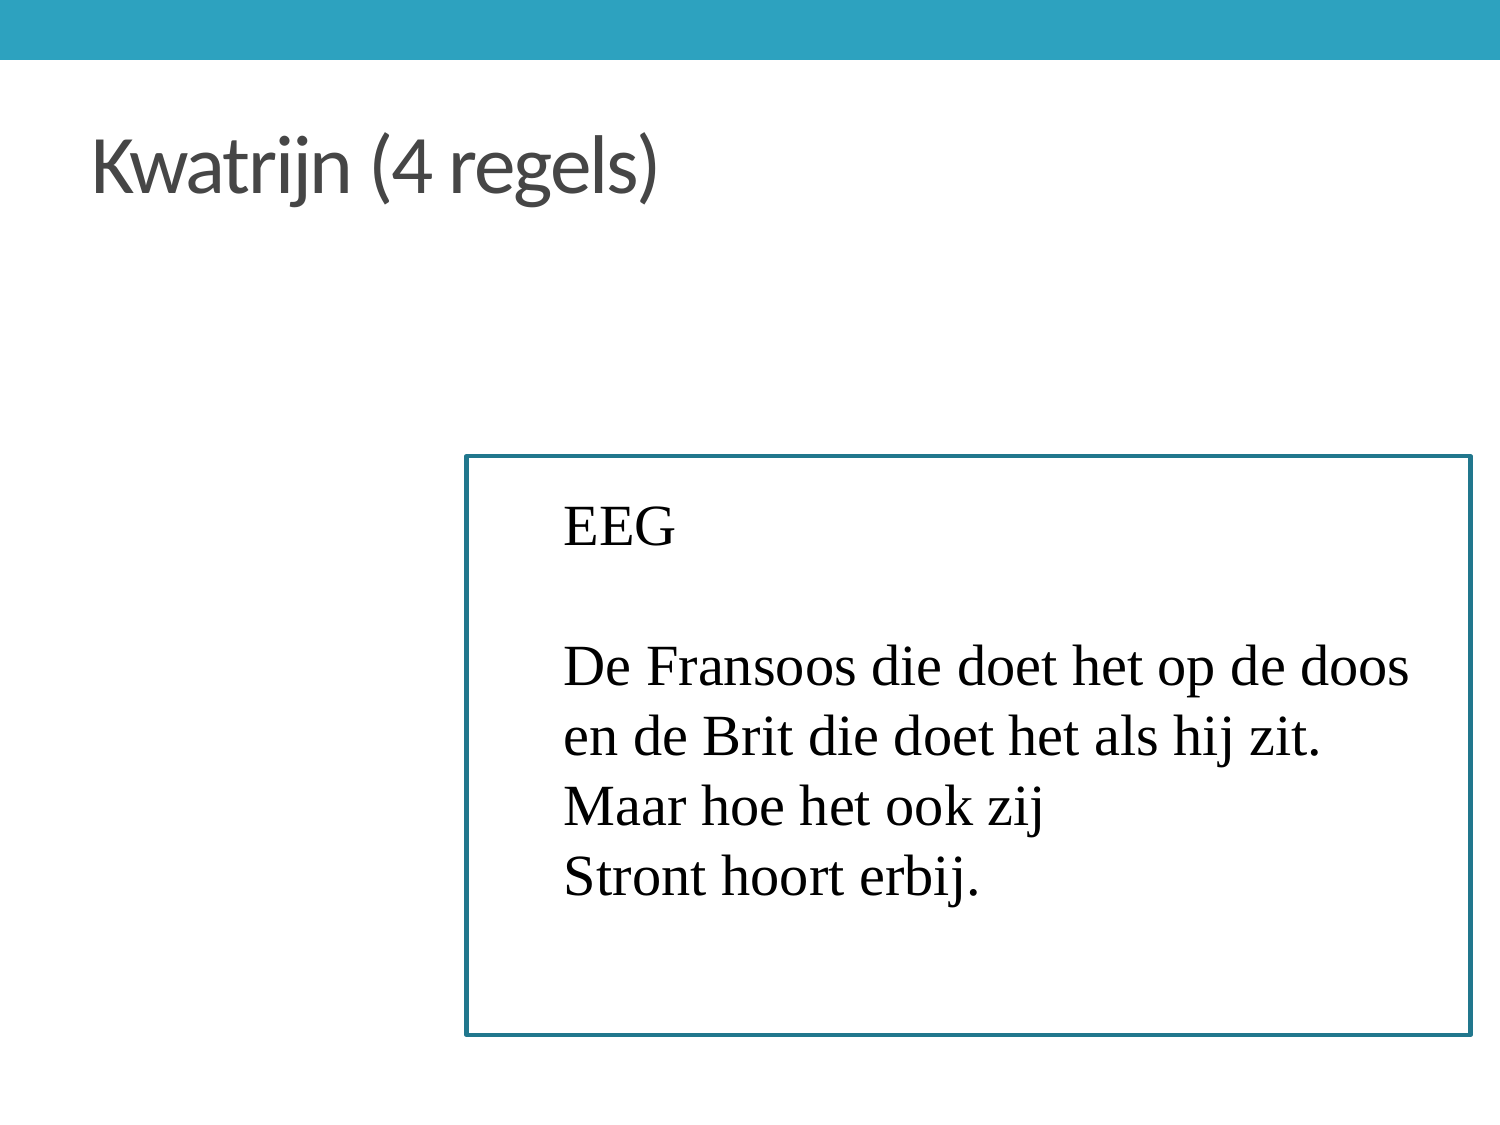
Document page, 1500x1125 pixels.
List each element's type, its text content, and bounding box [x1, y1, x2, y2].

text_box [464, 454, 1473, 1037]
title Kwatrijn (4 regels) [76, 66, 1427, 254]
